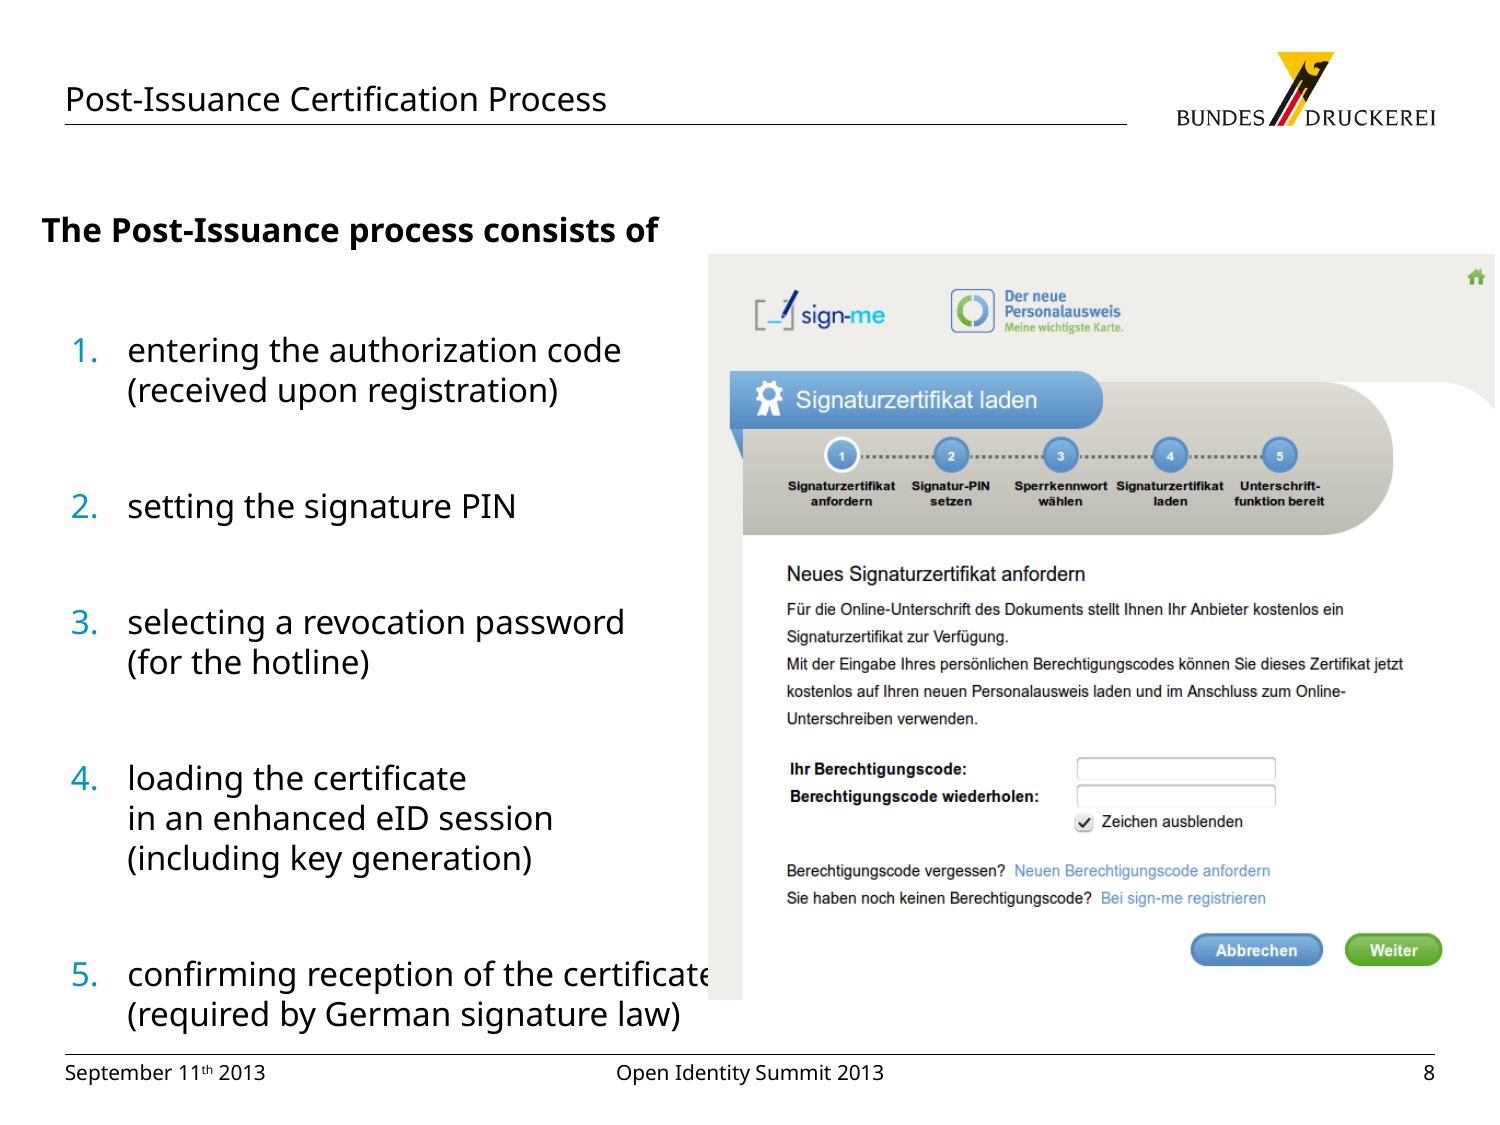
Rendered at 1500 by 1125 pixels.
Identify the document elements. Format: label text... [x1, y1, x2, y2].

picture [708, 254, 1495, 1000]
list The Post-Issuance process consists of entering the authorization code (received upon registration) setting the signature PIN selecting a revocation password (for the hotline) loading the certificate in an enhanced eID session (including key generation) confirming reception of the certificate (required by German signature law) [41, 149, 1412, 941]
picture [1126, 1, 1486, 176]
title Post-Issuance Certification Process [64, 78, 1129, 119]
footer Open Identity Summit 2013 [366, 1059, 1133, 1085]
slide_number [64, 1059, 361, 1085]
slide_number 8 [1139, 1059, 1436, 1085]
